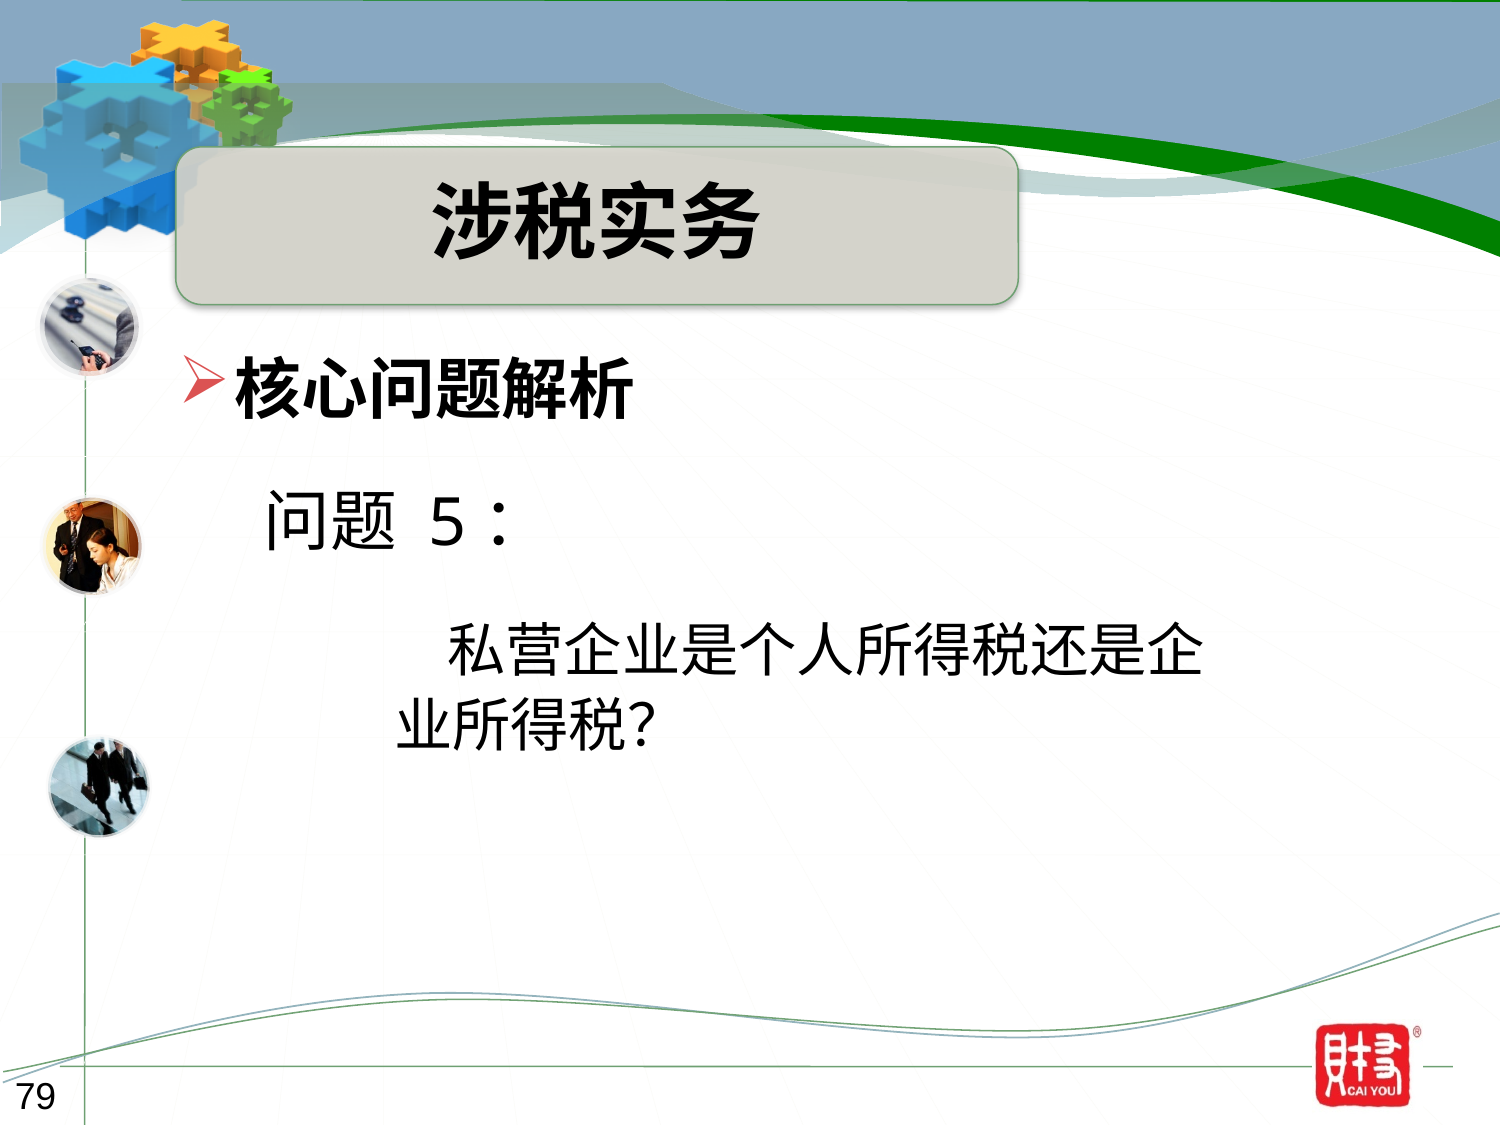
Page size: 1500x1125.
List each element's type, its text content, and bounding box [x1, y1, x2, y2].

text_box 问题 5： [248, 471, 564, 566]
picture [277, 142, 300, 146]
picture [45, 283, 134, 371]
text_box 私营企业是个人所得税还是企 业所得税？ [379, 613, 1254, 809]
picture [51, 740, 147, 835]
picture [1312, 1019, 1423, 1114]
picture [0, 18, 300, 226]
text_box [175, 146, 1019, 305]
text_box 79 [0, 1064, 94, 1125]
picture [46, 501, 138, 591]
picture [6, 170, 175, 252]
text_box 核心问题解析 [163, 339, 1078, 435]
